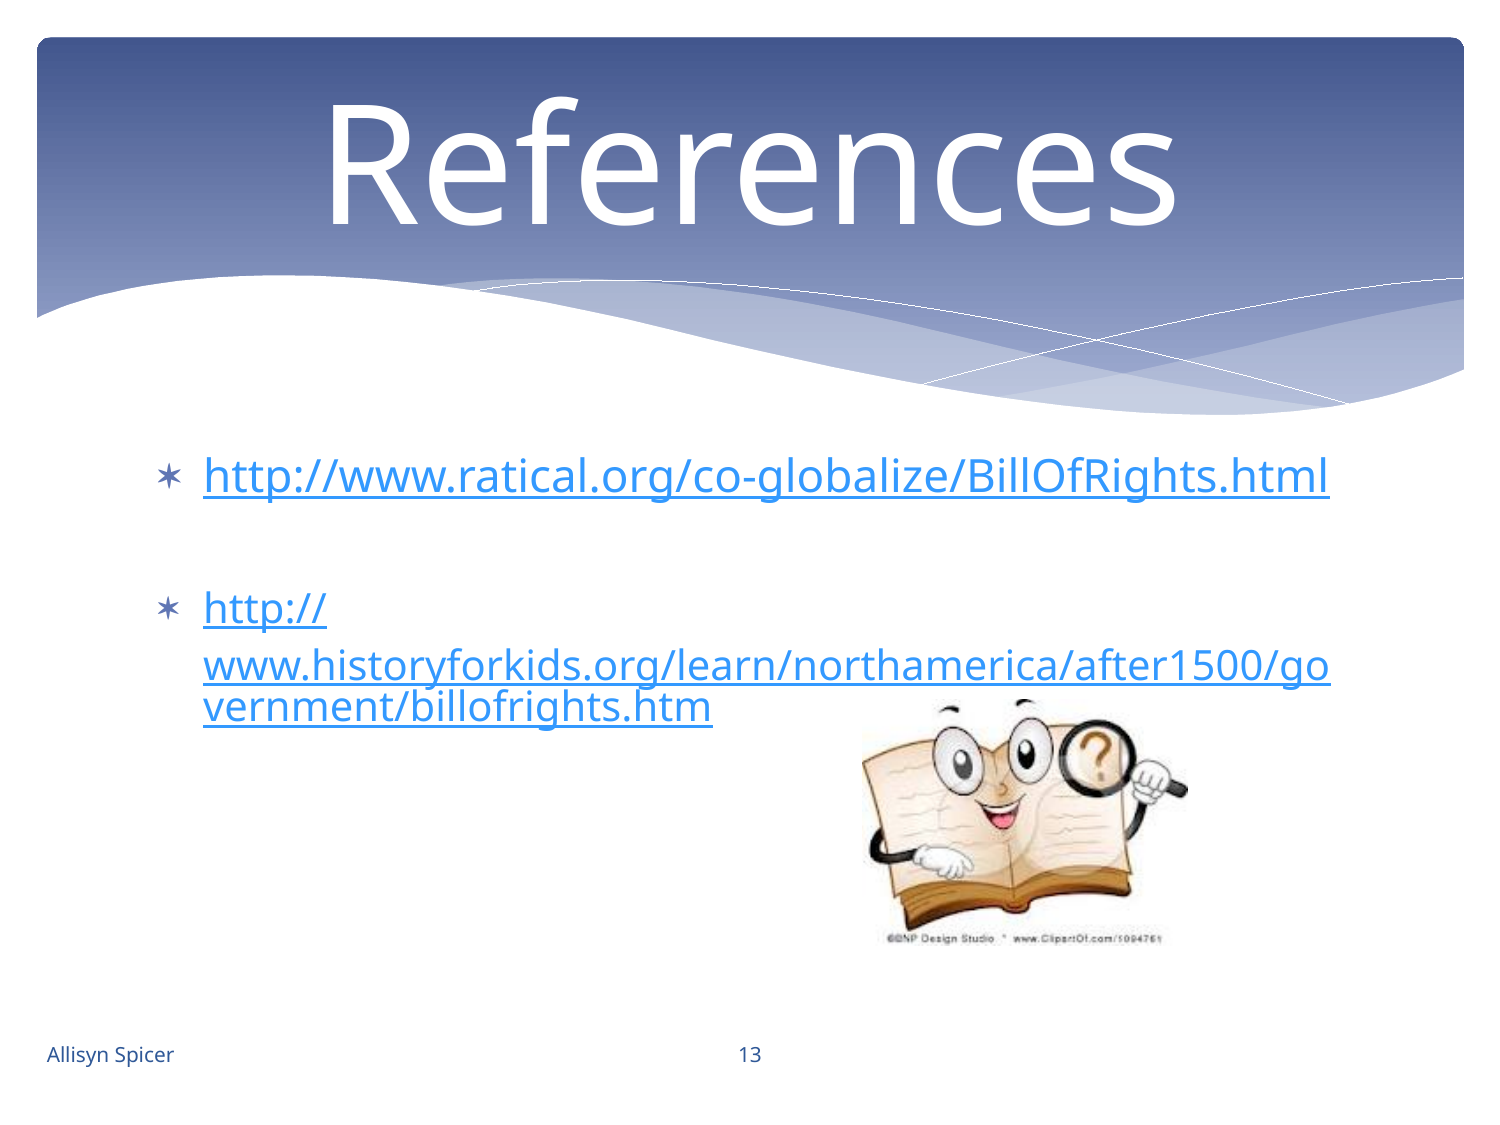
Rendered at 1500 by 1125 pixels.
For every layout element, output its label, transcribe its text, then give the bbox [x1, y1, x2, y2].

slide_number 13 [654, 1025, 846, 1086]
title References [75, 55, 1425, 261]
list http://www.ratical.org/co-globalize/BillOfRights.html http://www.historyforkids.org/learn/northamerica/after1500/government/billofrights.htm [143, 438, 1359, 1005]
picture [862, 699, 1188, 947]
footer Allisyn Spicer [31, 1025, 653, 1086]
